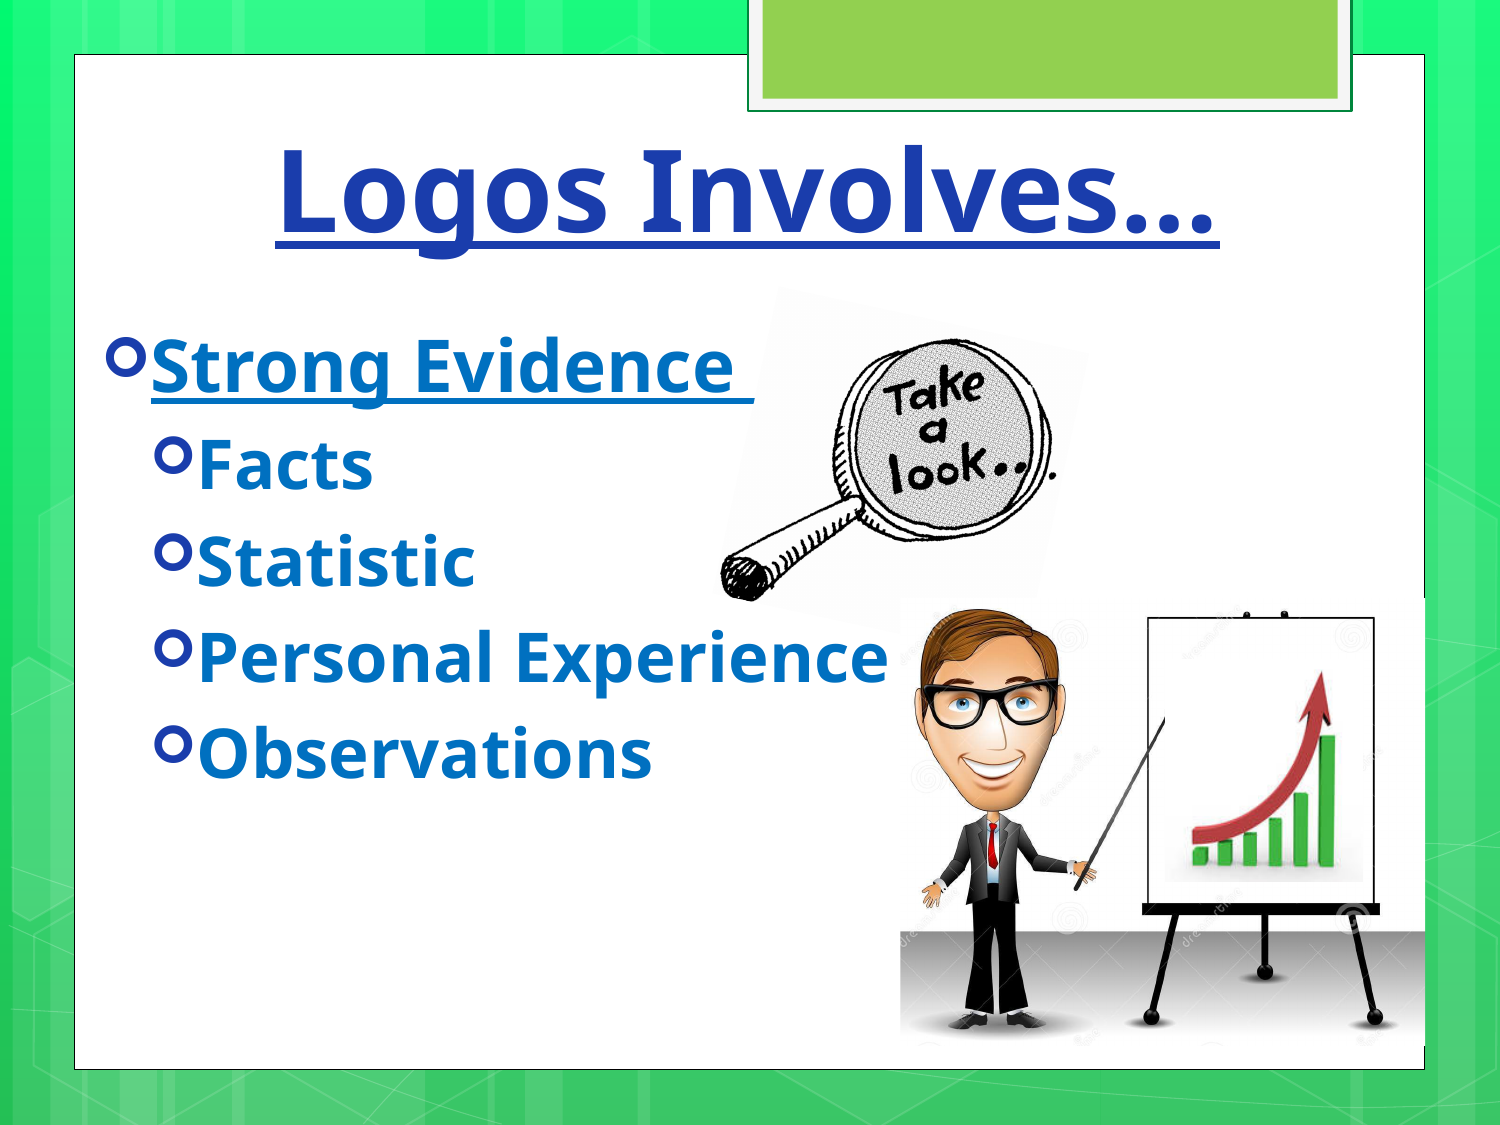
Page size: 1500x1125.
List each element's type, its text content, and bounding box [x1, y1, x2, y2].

list Strong Evidence Facts Statistic Personal Experience Observations [75, 312, 894, 957]
picture [713, 287, 1426, 1046]
title Logos Involves… [171, 75, 1324, 263]
